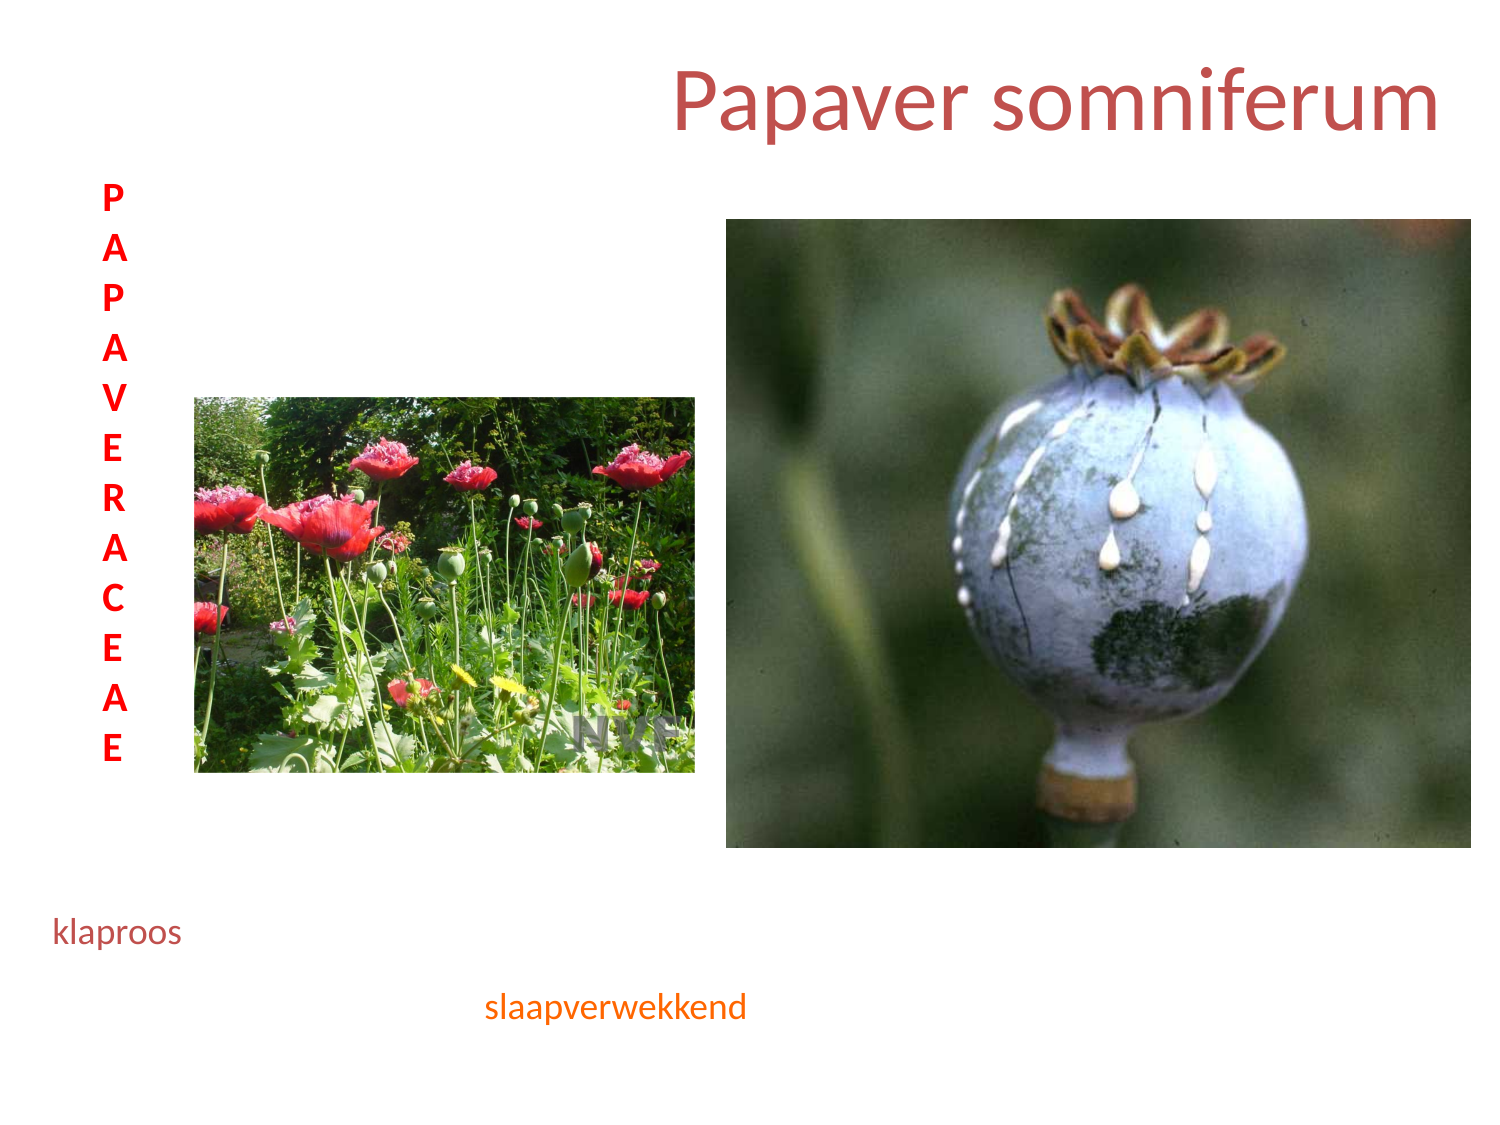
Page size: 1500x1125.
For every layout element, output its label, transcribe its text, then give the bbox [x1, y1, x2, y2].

text_box klaproos [37, 899, 1100, 960]
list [194, 396, 695, 773]
text_box PAPAVERACEAE [87, 162, 150, 778]
picture [725, 219, 1471, 848]
title Papaver somniferum [183, 0, 1459, 188]
text_box slaapverwekkend [50, 974, 763, 1035]
